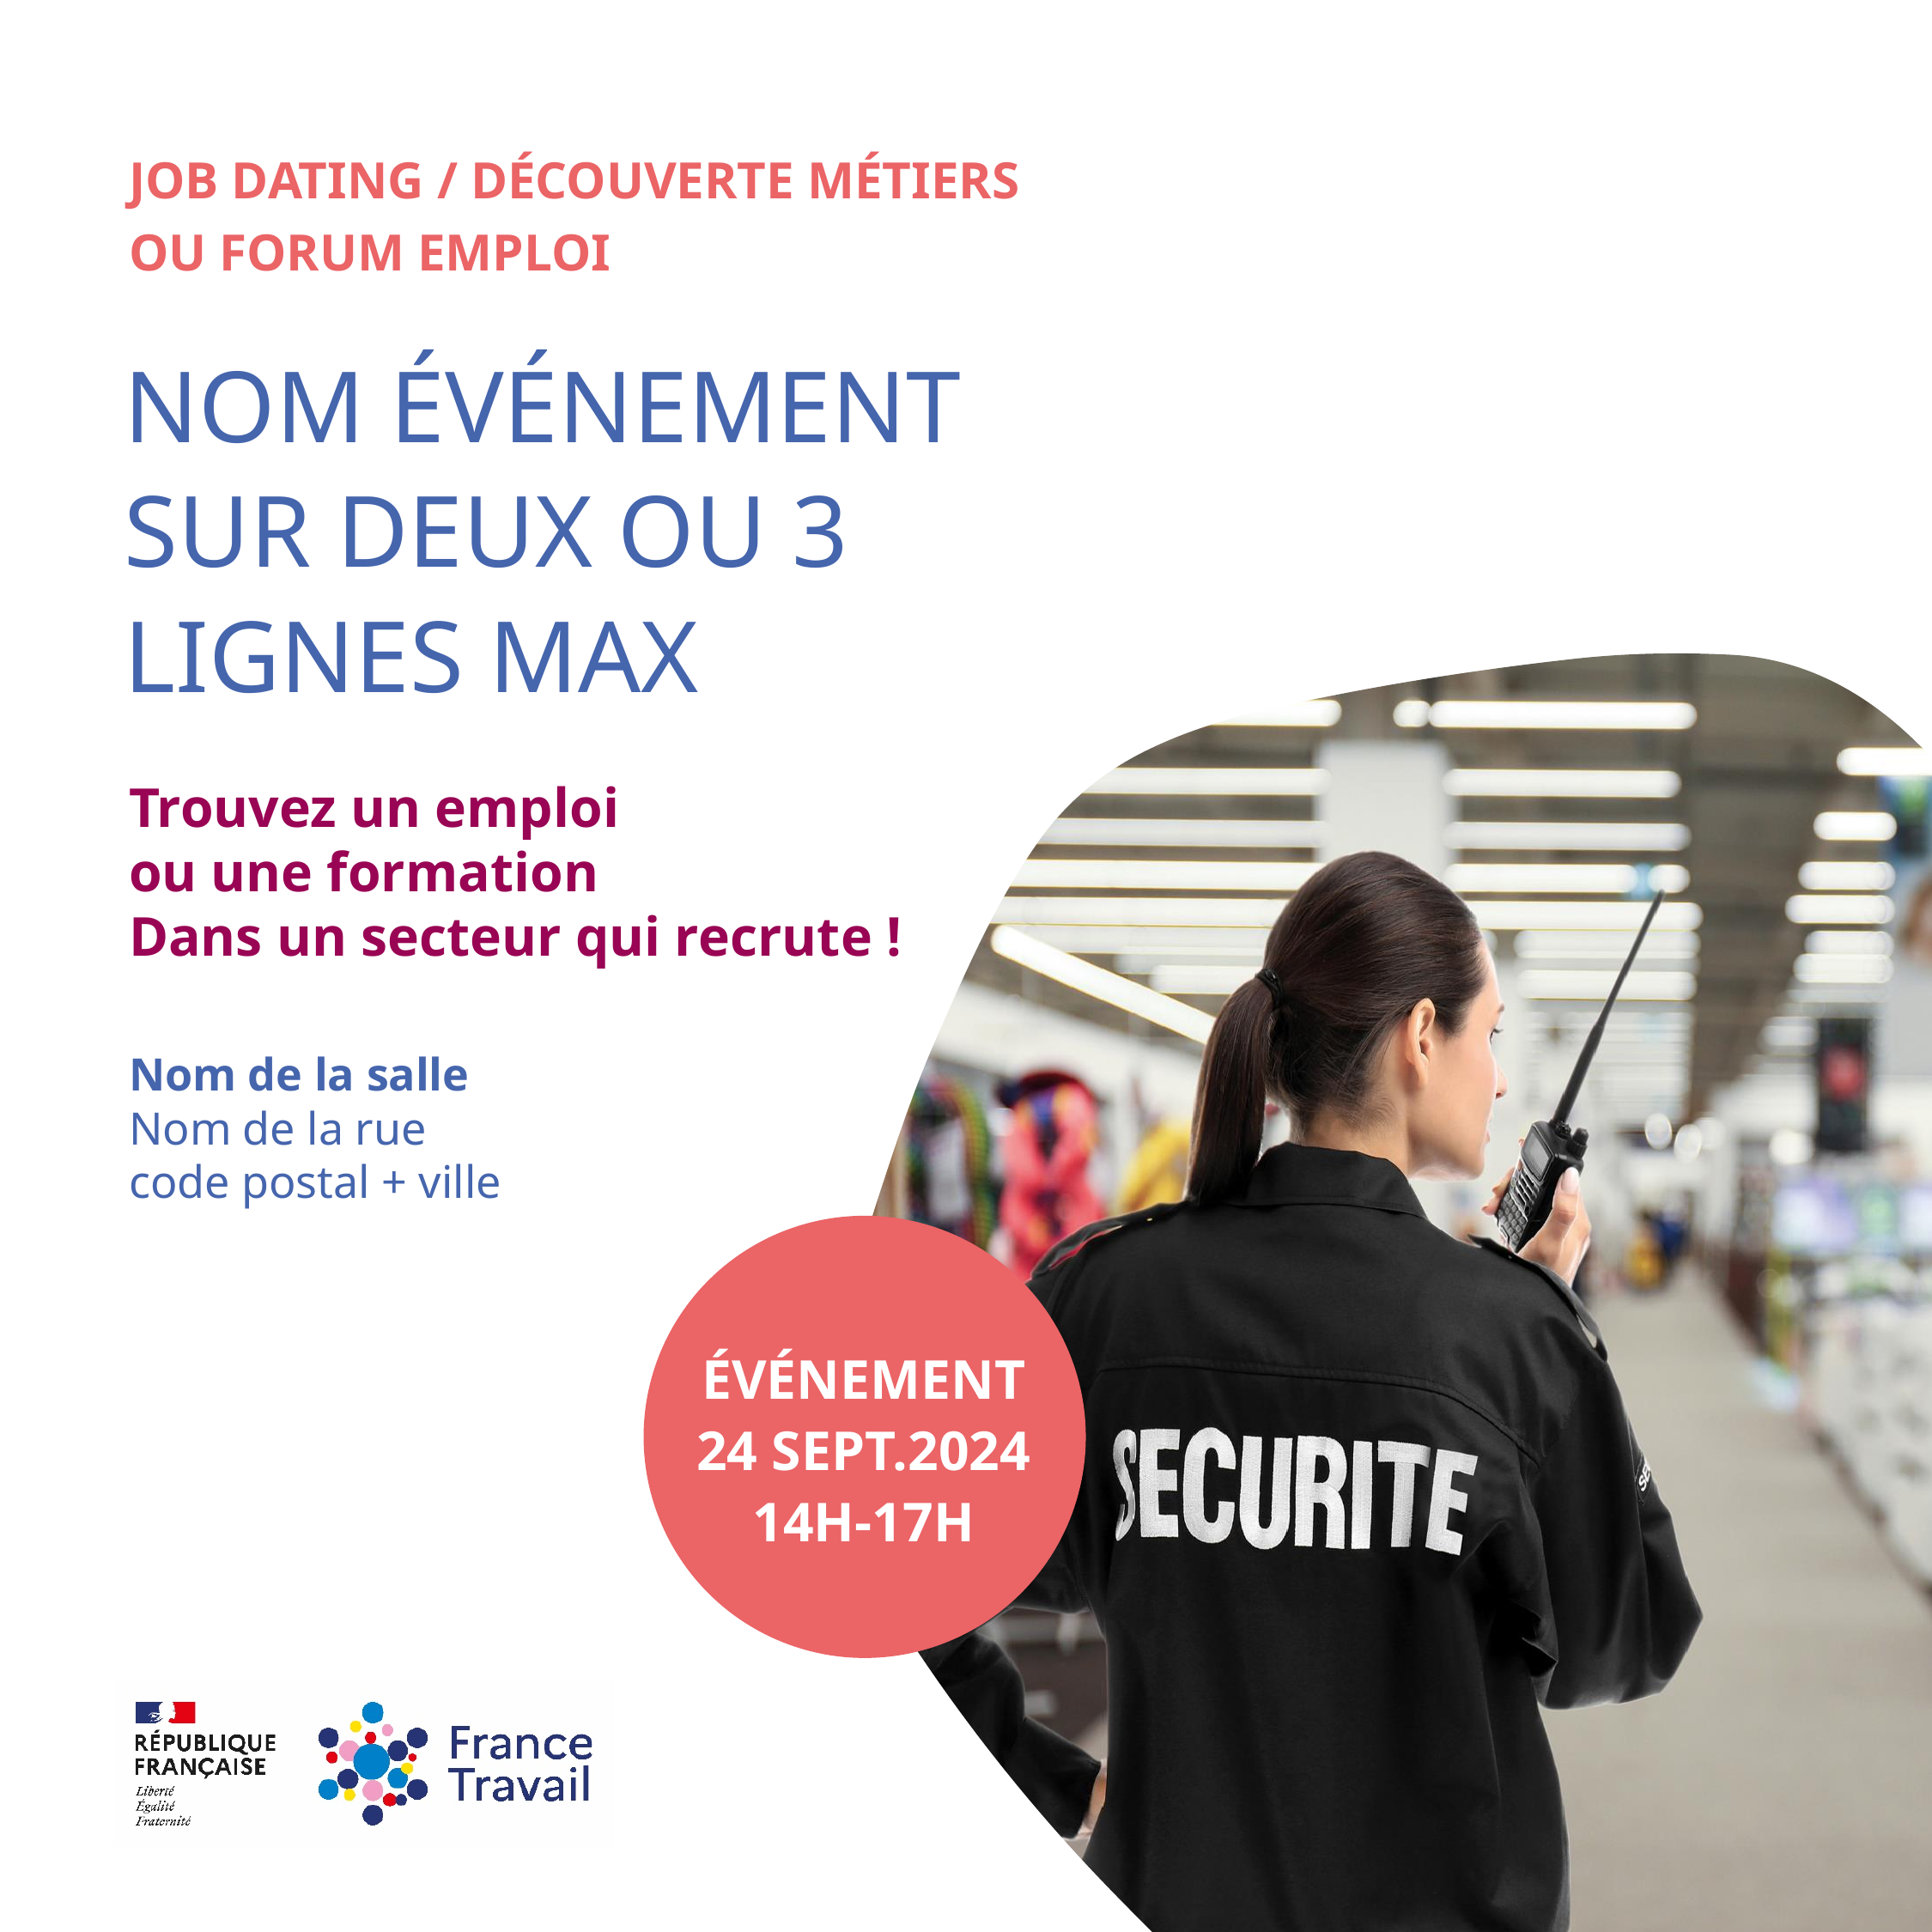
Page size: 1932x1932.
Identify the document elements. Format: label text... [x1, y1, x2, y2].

text_box Nom de la salle Nom de la rue code postal + ville [116, 1040, 1252, 1214]
text_box Trouvez un emploi ou une formation Dans un secteur qui recrute ! [116, 767, 1165, 973]
text_box [679, 1559, 1050, 1659]
text_box [873, 653, 1932, 1932]
text_box Événement 24 sept.2024 14h-17h [562, 1331, 1165, 1559]
text_box Job dating / découverte métiers ou Forum emploi [116, 131, 1214, 288]
text_box Nom événement Sur deux ou 3 lignes max [111, 330, 1210, 719]
picture [113, 1680, 614, 1847]
text_box [669, 1214, 1060, 1331]
